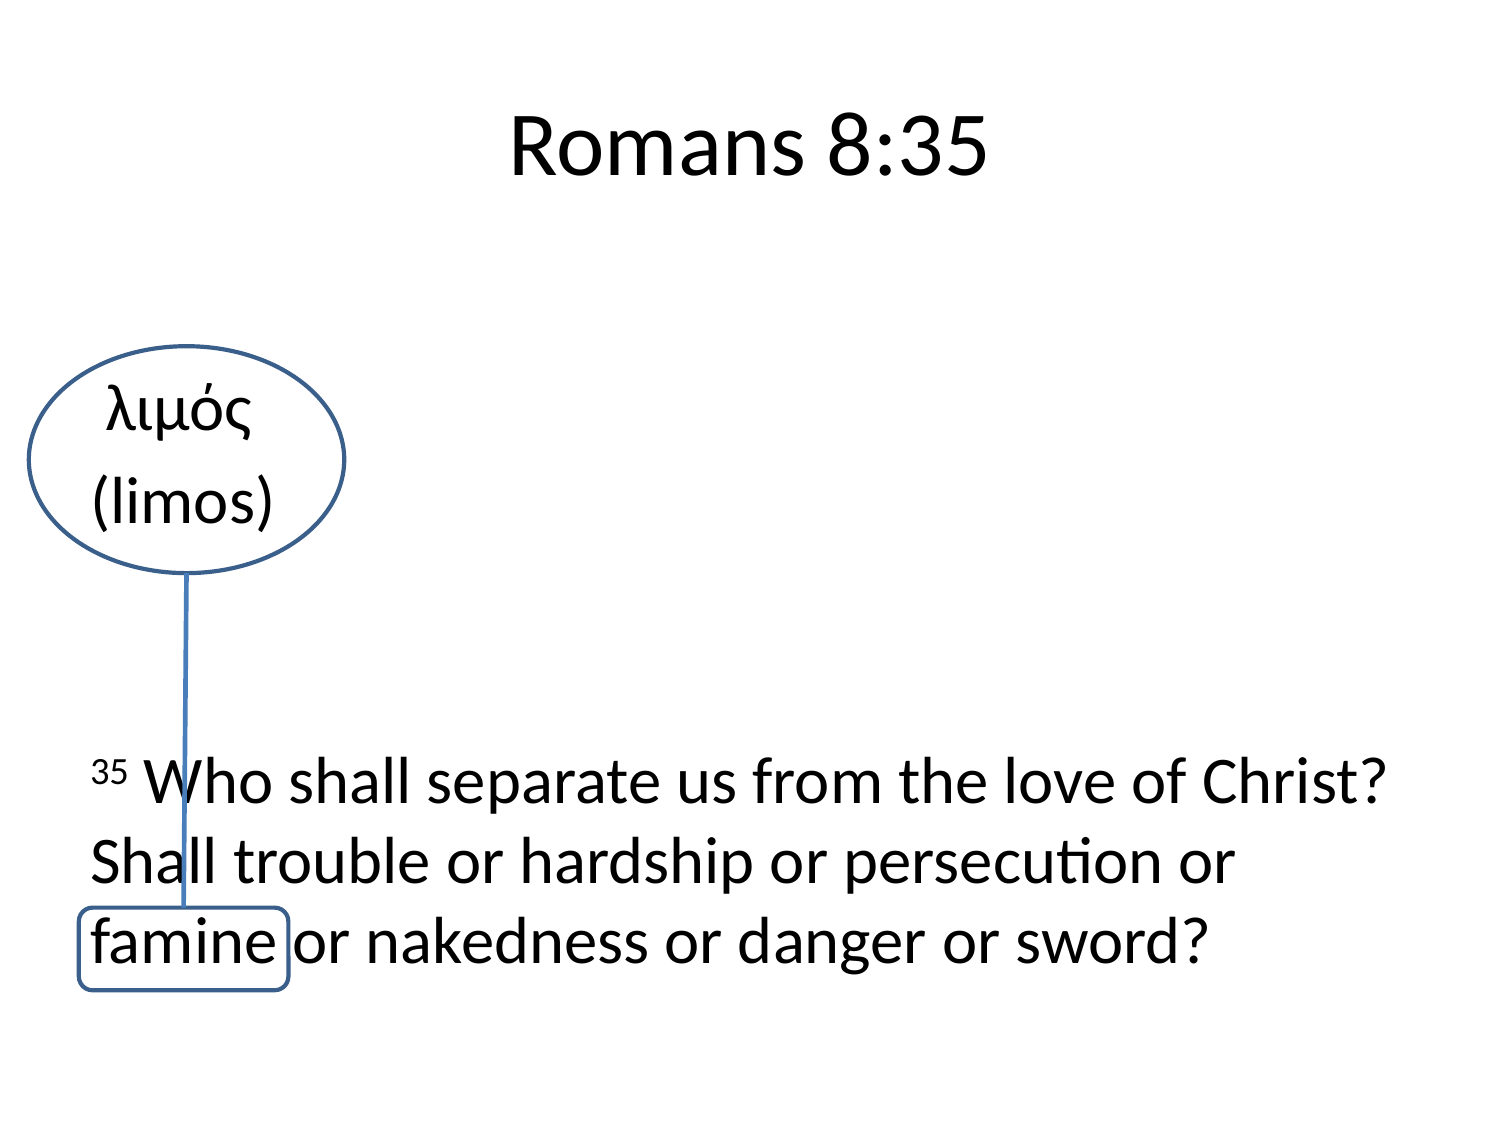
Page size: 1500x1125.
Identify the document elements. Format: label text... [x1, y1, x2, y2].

title Romans 8:35 [75, 45, 1425, 233]
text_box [183, 572, 187, 908]
list λιμός (limos) 35 Who shall separate us from the love of Christ? Shall trouble or hardship or persecution or famine or nakedness or danger or sword? [75, 262, 1425, 1005]
text_box [76, 905, 291, 993]
text_box [26, 344, 347, 576]
